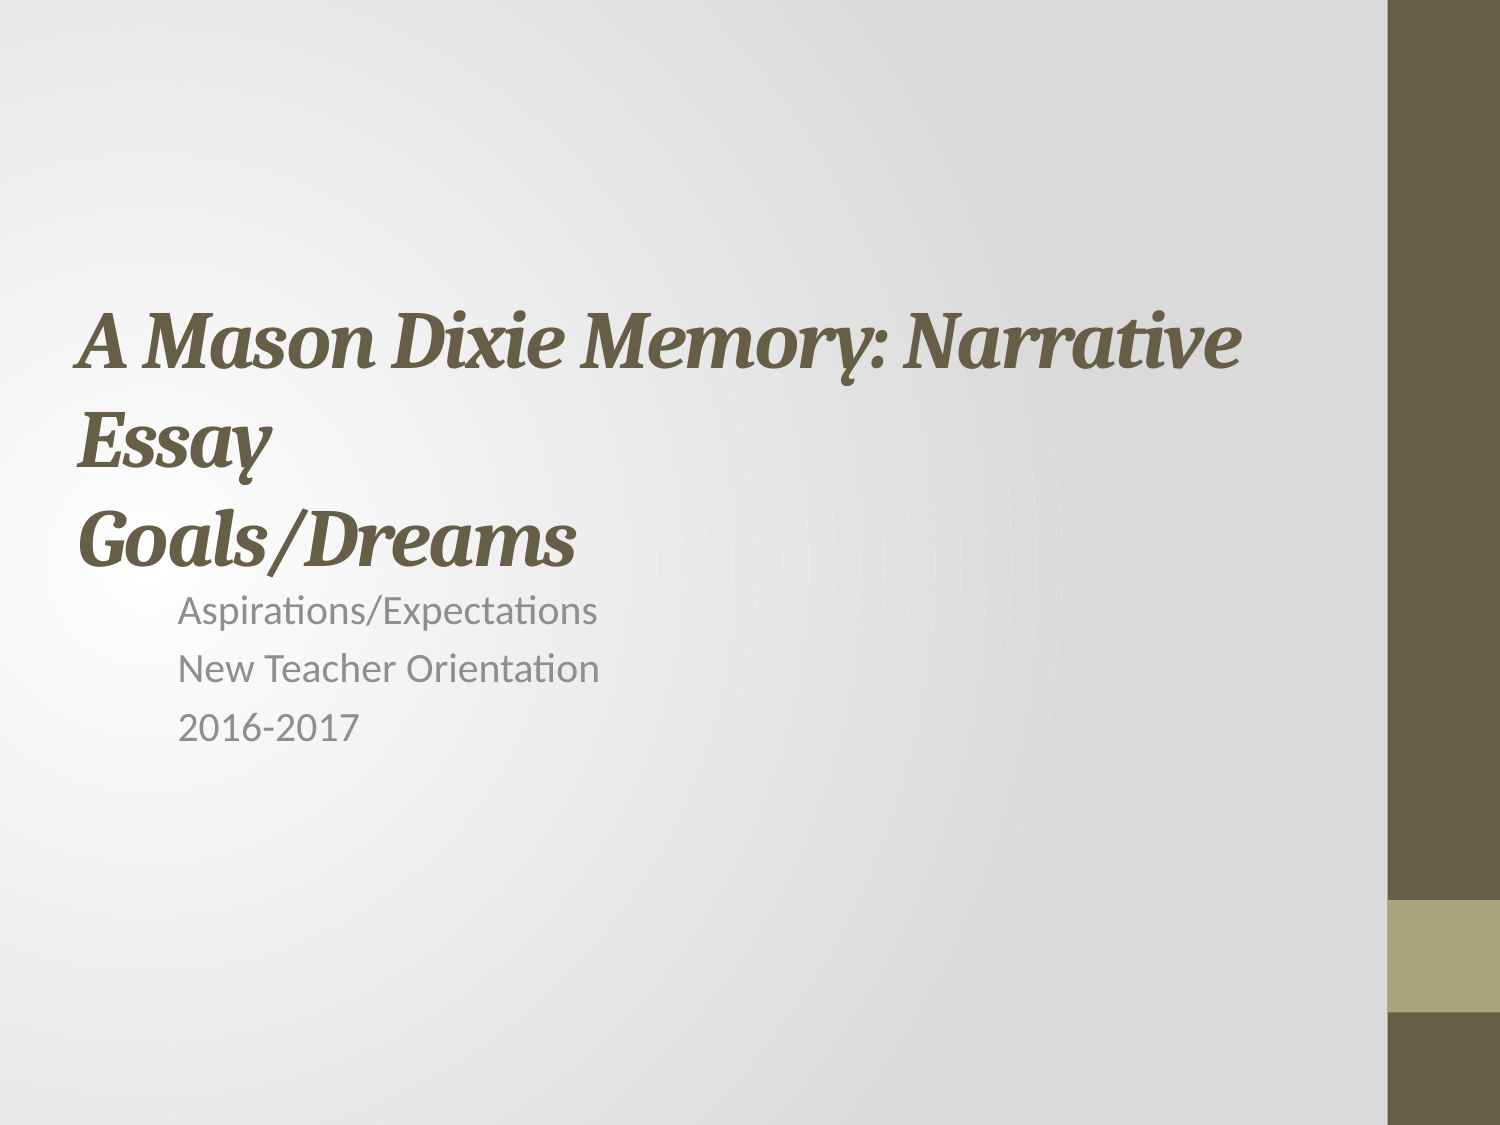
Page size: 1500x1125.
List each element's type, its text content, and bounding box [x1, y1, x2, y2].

subtitle Aspirations/Expectations New Teacher Orientation 2016-2017 [162, 575, 1400, 1025]
title A Mason Dixie Memory: Narrative Essay Goals/Dreams [62, 275, 1450, 591]
